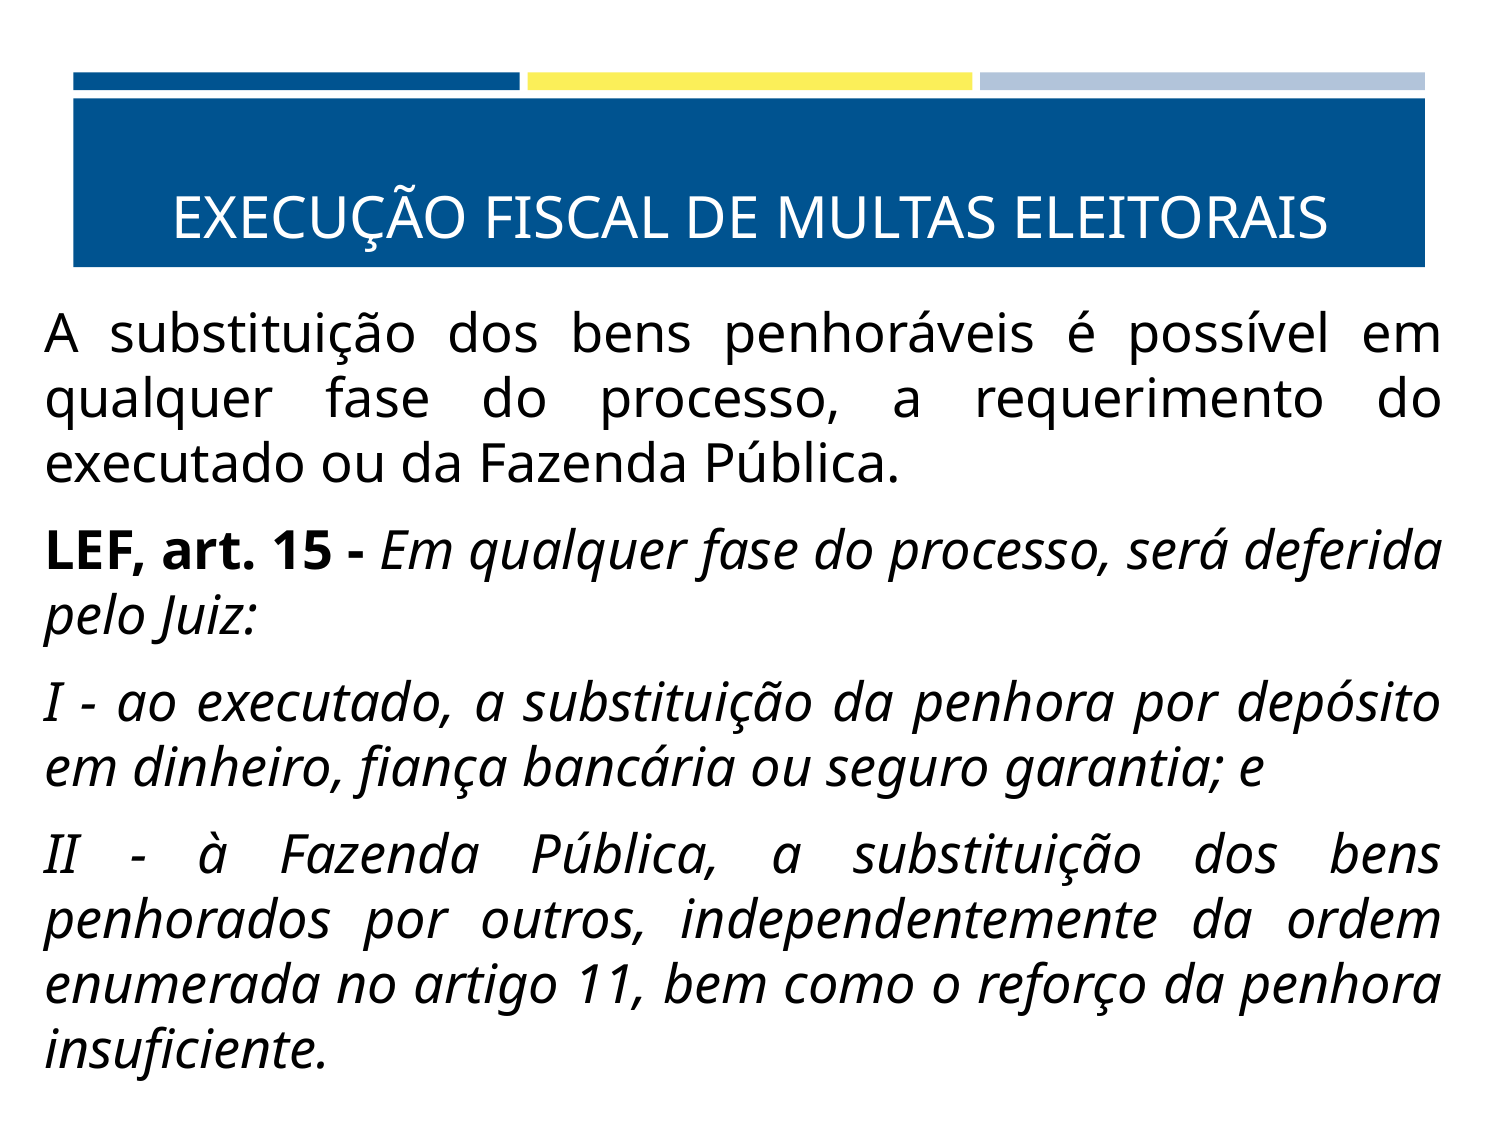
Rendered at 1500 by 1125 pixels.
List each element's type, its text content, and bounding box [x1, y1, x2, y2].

list A substituição dos bens penhoráveis é possível em qualquer fase do processo, a requerimento do executado ou da Fazenda Pública. LEF, art. 15 - Em qualquer fase do processo, será deferida pelo Juiz: I - ao executado, a substituição da penhora por depósito em dinheiro, fiança bancária ou seguro garantia; e II - à Fazenda Pública, a substituição dos bens penhorados por outros, independentemente da ordem enumerada no artigo 11, bem como o reforço da penhora insuficiente. [29, 290, 1459, 1094]
title EXECUÇÃO FISCAL DE MULTAS ELEITORAIS [95, 112, 1406, 259]
